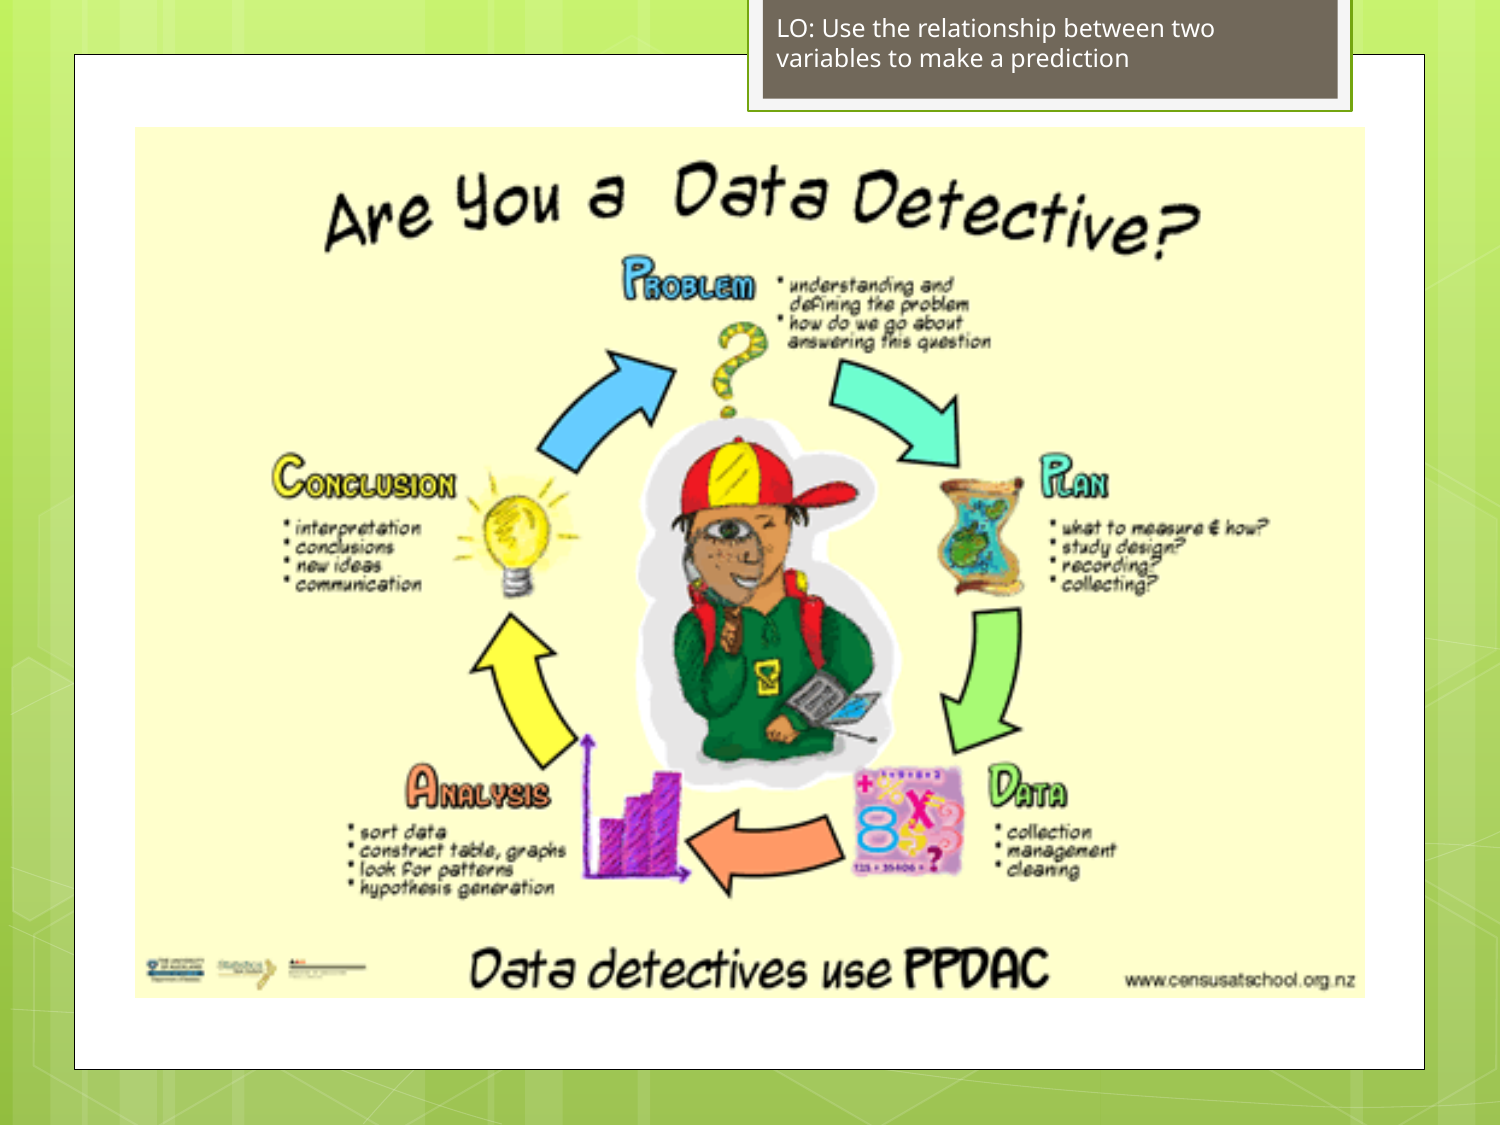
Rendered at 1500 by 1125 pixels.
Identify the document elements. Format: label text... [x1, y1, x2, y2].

picture [135, 127, 1365, 998]
text_box LO: Use the relationship between two variables to make a prediction [761, 5, 1341, 110]
